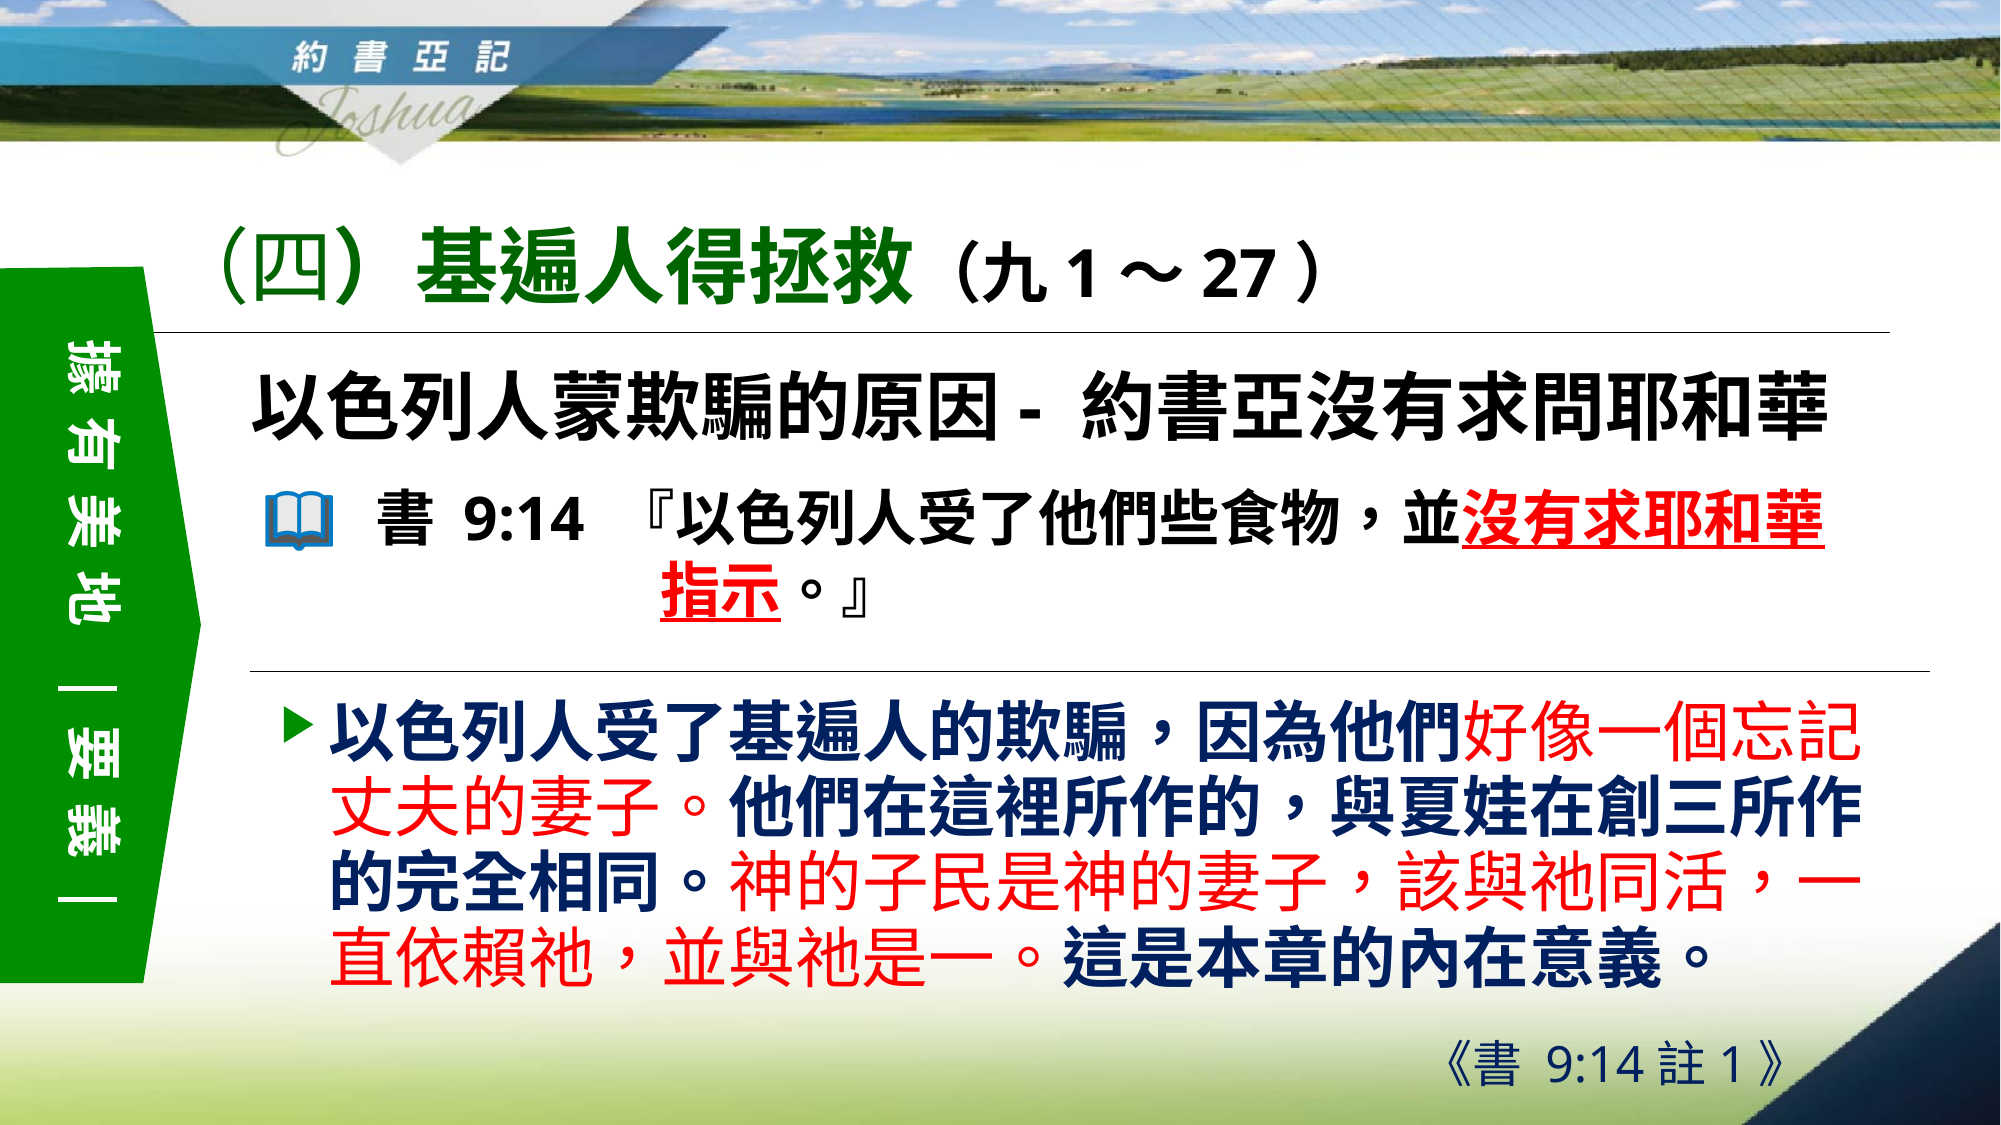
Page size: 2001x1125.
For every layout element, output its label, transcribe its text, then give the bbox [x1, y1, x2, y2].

text_box 以色列人受了基遍人的欺騙，因為他們好像一個忘記丈夫的妻子。他們在這裡所作的，與夏娃在創三所作的完全相同。神的子民是神的妻子，該與祂同活，一直依賴祂，並與祂是一。這是本章的內在意義。 [313, 686, 1930, 1003]
text_box 《書 9:14註1》 [1407, 1000, 1824, 1100]
picture [0, 0, 2001, 1125]
text_box 據有美地 要義 [38, 324, 137, 915]
text_box 以色列人蒙欺騙的原因- 約書亞沒有求問耶和華 [236, 351, 1846, 457]
text_box [0, 265, 202, 985]
text_box 書 9:14 『以色列人受了他們些食物，並沒有求耶和華指示。』 [360, 472, 1891, 633]
text_box [282, 704, 316, 745]
text_box （四）基遍人得拯救（九1～27） [151, 207, 1930, 322]
